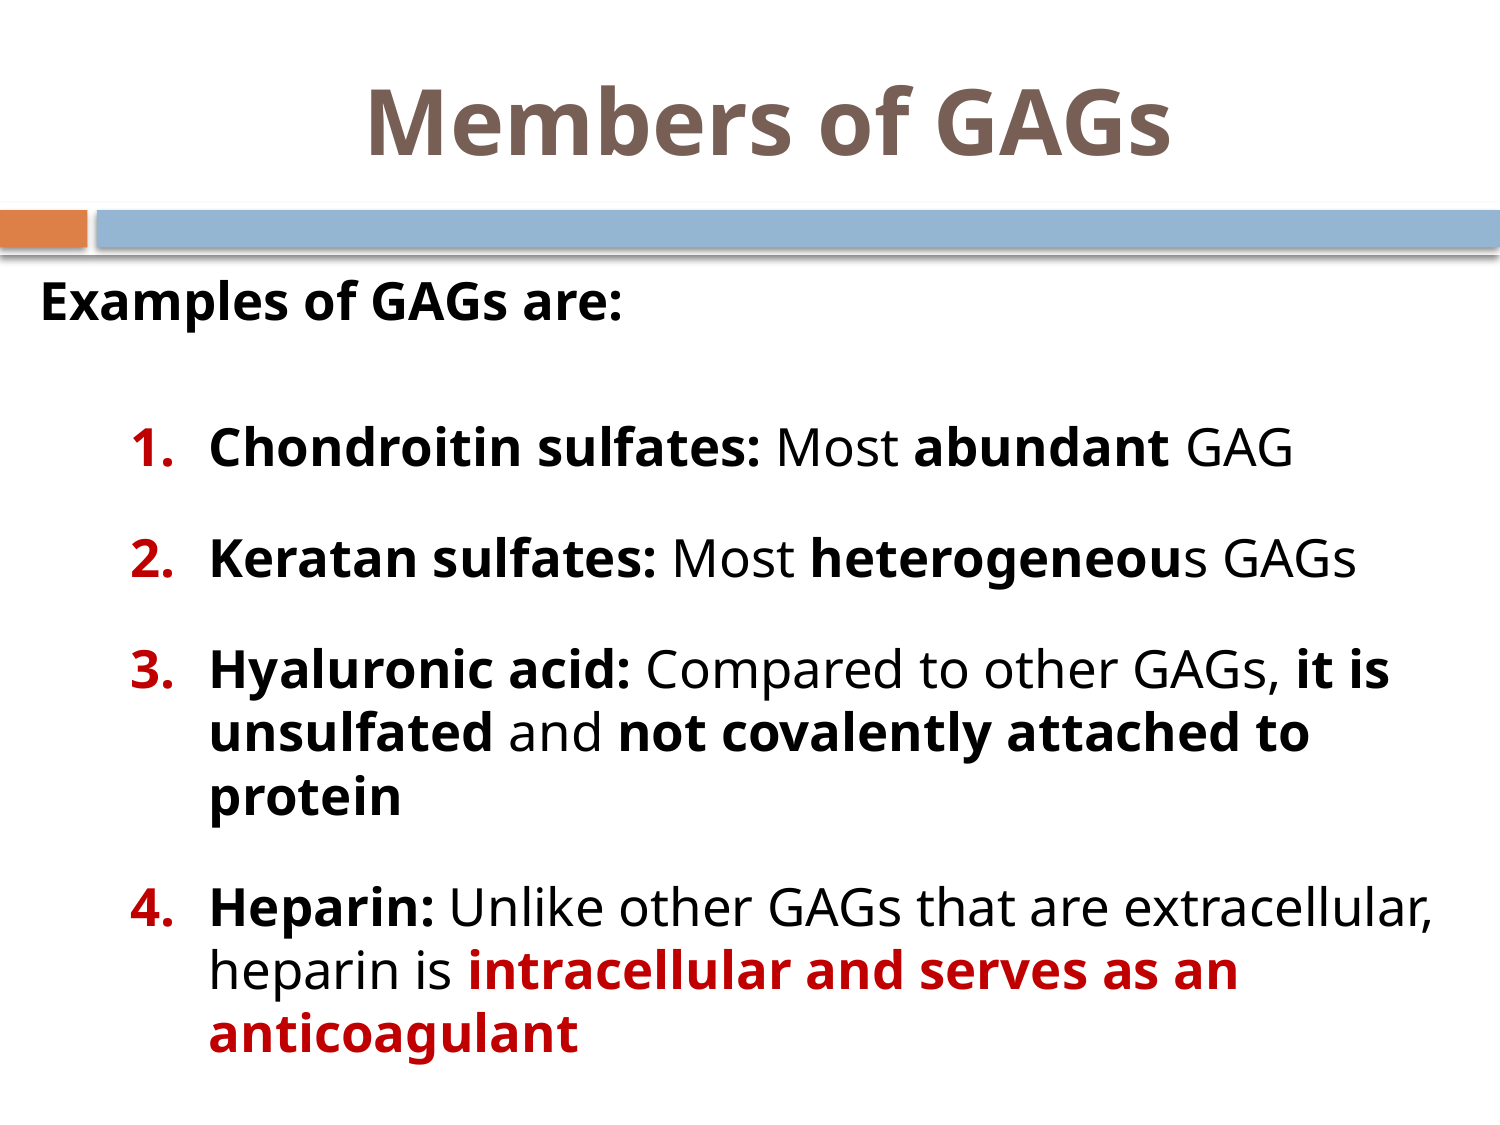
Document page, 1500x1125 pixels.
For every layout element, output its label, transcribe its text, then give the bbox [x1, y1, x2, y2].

title Members of GAGs [99, 37, 1438, 200]
list Examples of GAGs are: Chondroitin sulfates: Most abundant GAG Keratan sulfates: Most heterogeneous GAGs Hyaluronic acid: Compared to other GAGs, it is unsulfated and not covalently attached to protein Heparin: Unlike other GAGs that are extracellular, heparin is intracellular and serves as an anticoagulant [24, 260, 1463, 1075]
